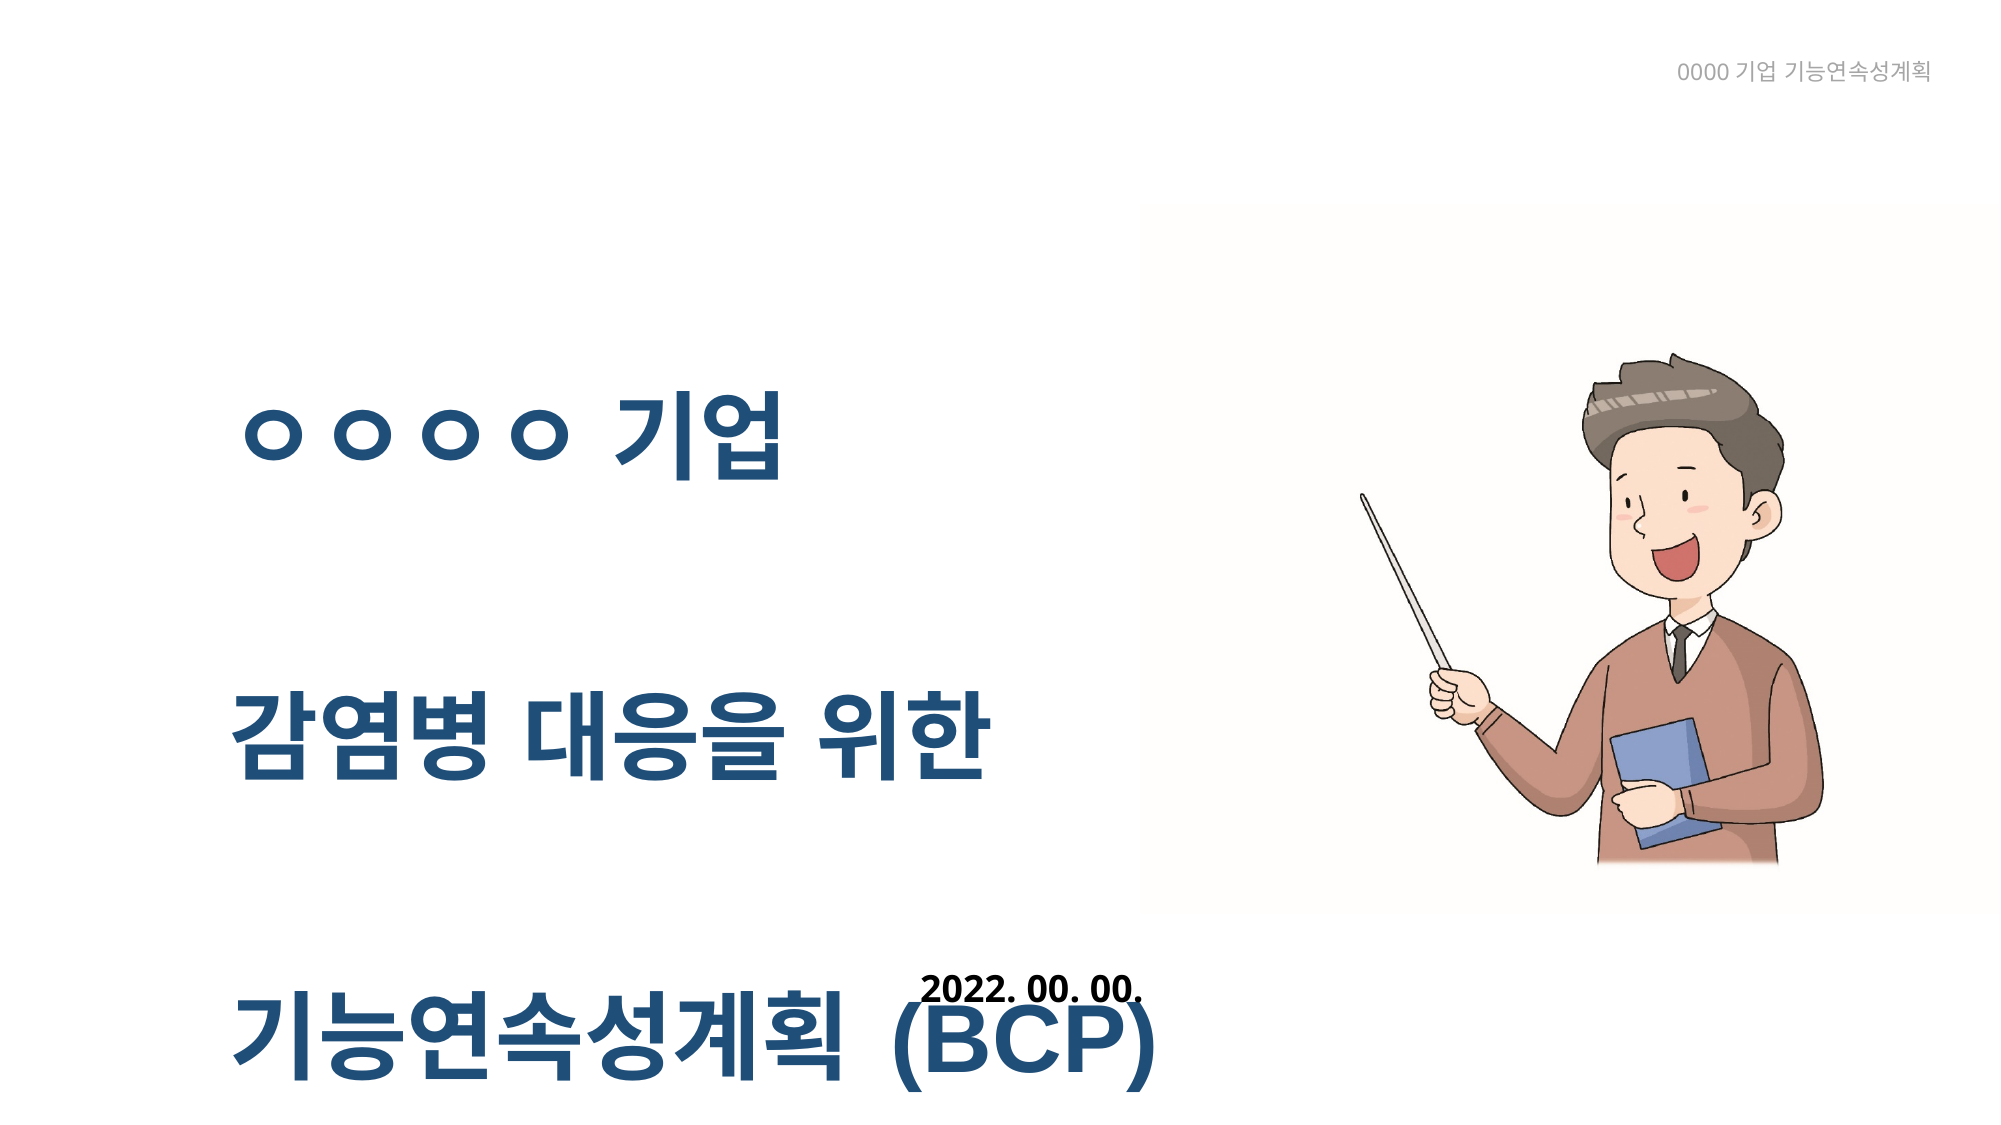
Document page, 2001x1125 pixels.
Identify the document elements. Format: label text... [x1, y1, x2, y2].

text_box 0000기업 기능연속성계획 [1662, 50, 1949, 93]
picture [1140, 204, 1999, 914]
text_box ㅇㅇㅇㅇ 기업 감염병 대응을 위한 기능연속성계획(BCP) [214, 248, 1324, 1125]
text_box 2022. 00. 00. [905, 957, 1159, 1017]
